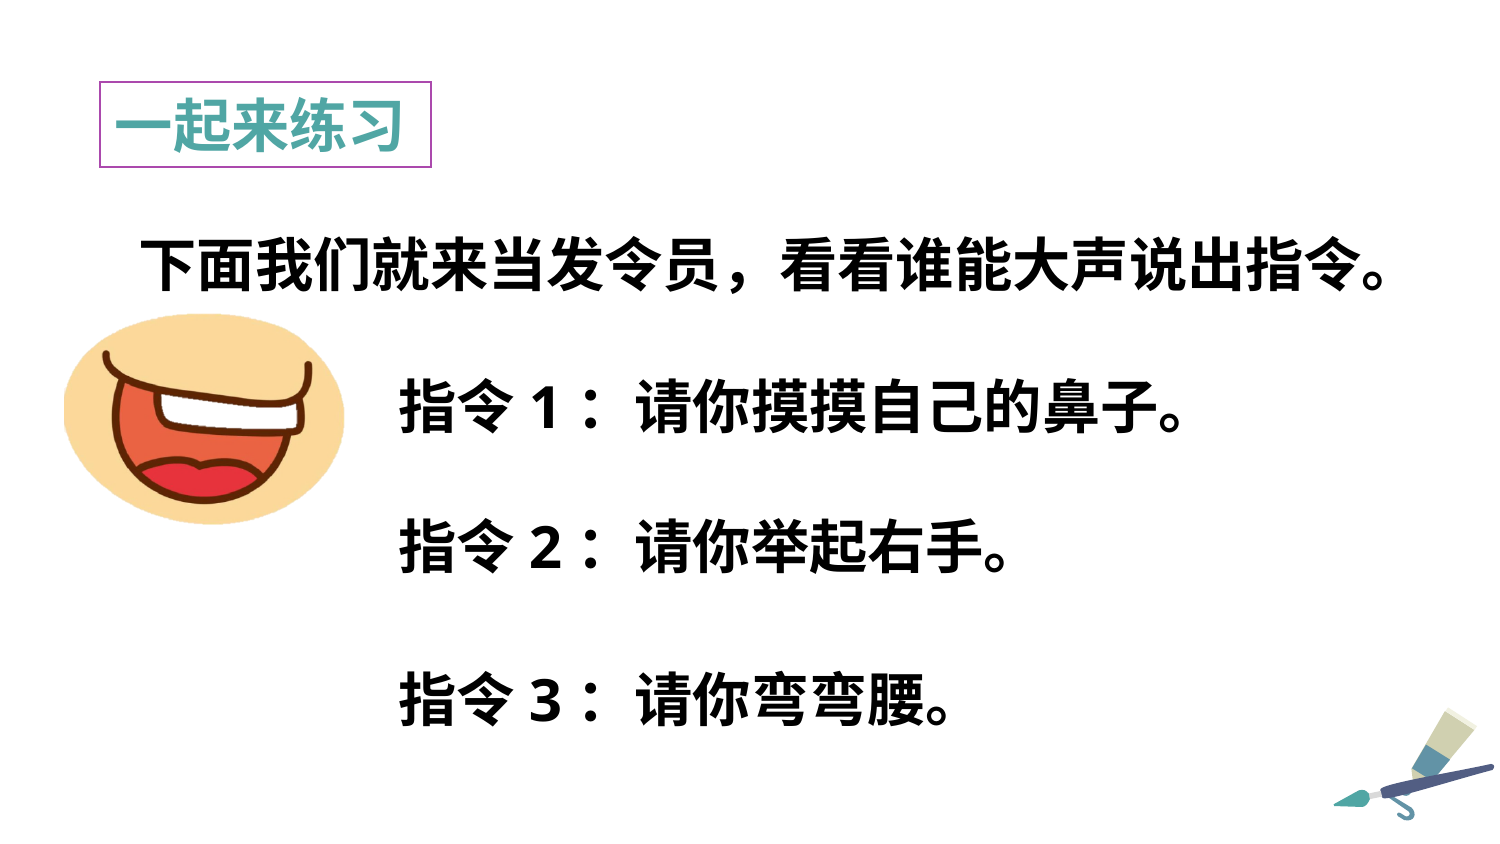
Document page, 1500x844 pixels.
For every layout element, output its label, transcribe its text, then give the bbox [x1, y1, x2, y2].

text_box 下面我们就来当发令员，看看谁能大声说出指令。 [123, 185, 1425, 306]
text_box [1358, 708, 1481, 844]
text_box 指令3：请你弯弯腰。 [383, 620, 1251, 741]
picture [64, 291, 348, 534]
text_box 指令1：请你摸摸自己的鼻子。 [383, 327, 1251, 448]
text_box 一起来练习 [99, 81, 432, 168]
text_box 指令2：请你举起右手。 [383, 468, 1251, 588]
